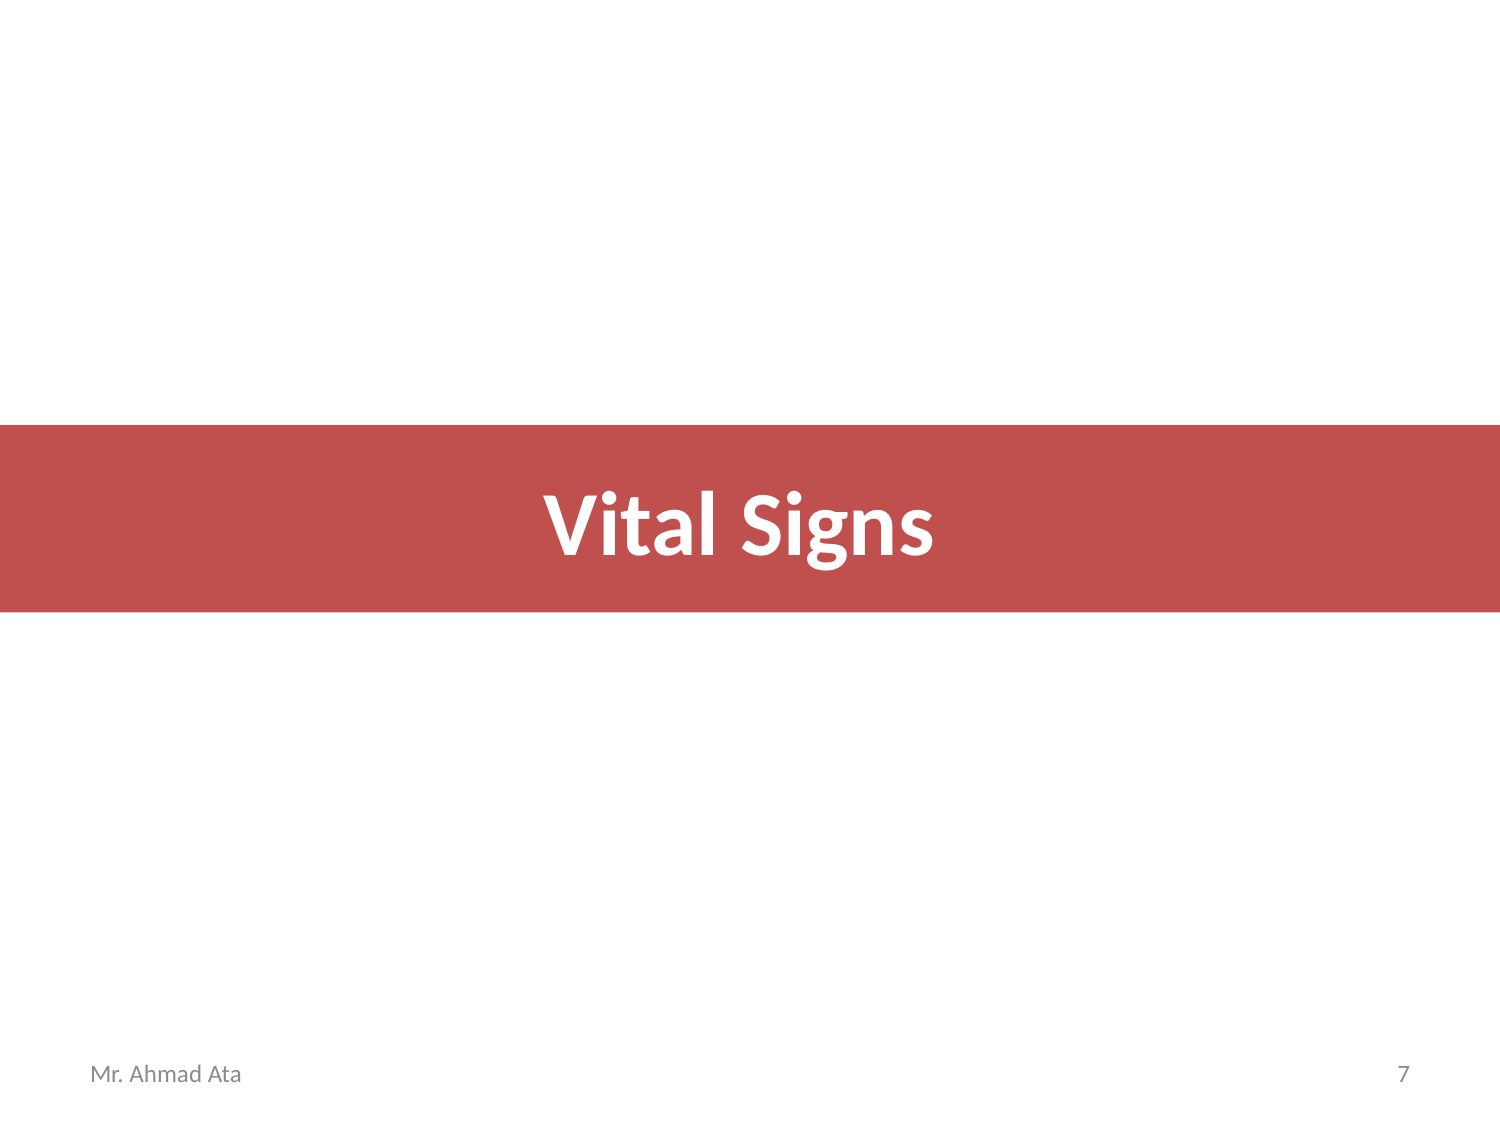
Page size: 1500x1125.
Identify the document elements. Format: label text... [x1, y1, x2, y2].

title Vital Signs [0, 425, 1500, 613]
slide_number 7 [1074, 1042, 1425, 1103]
slide_number Mr. Ahmad Ata [75, 1042, 425, 1103]
